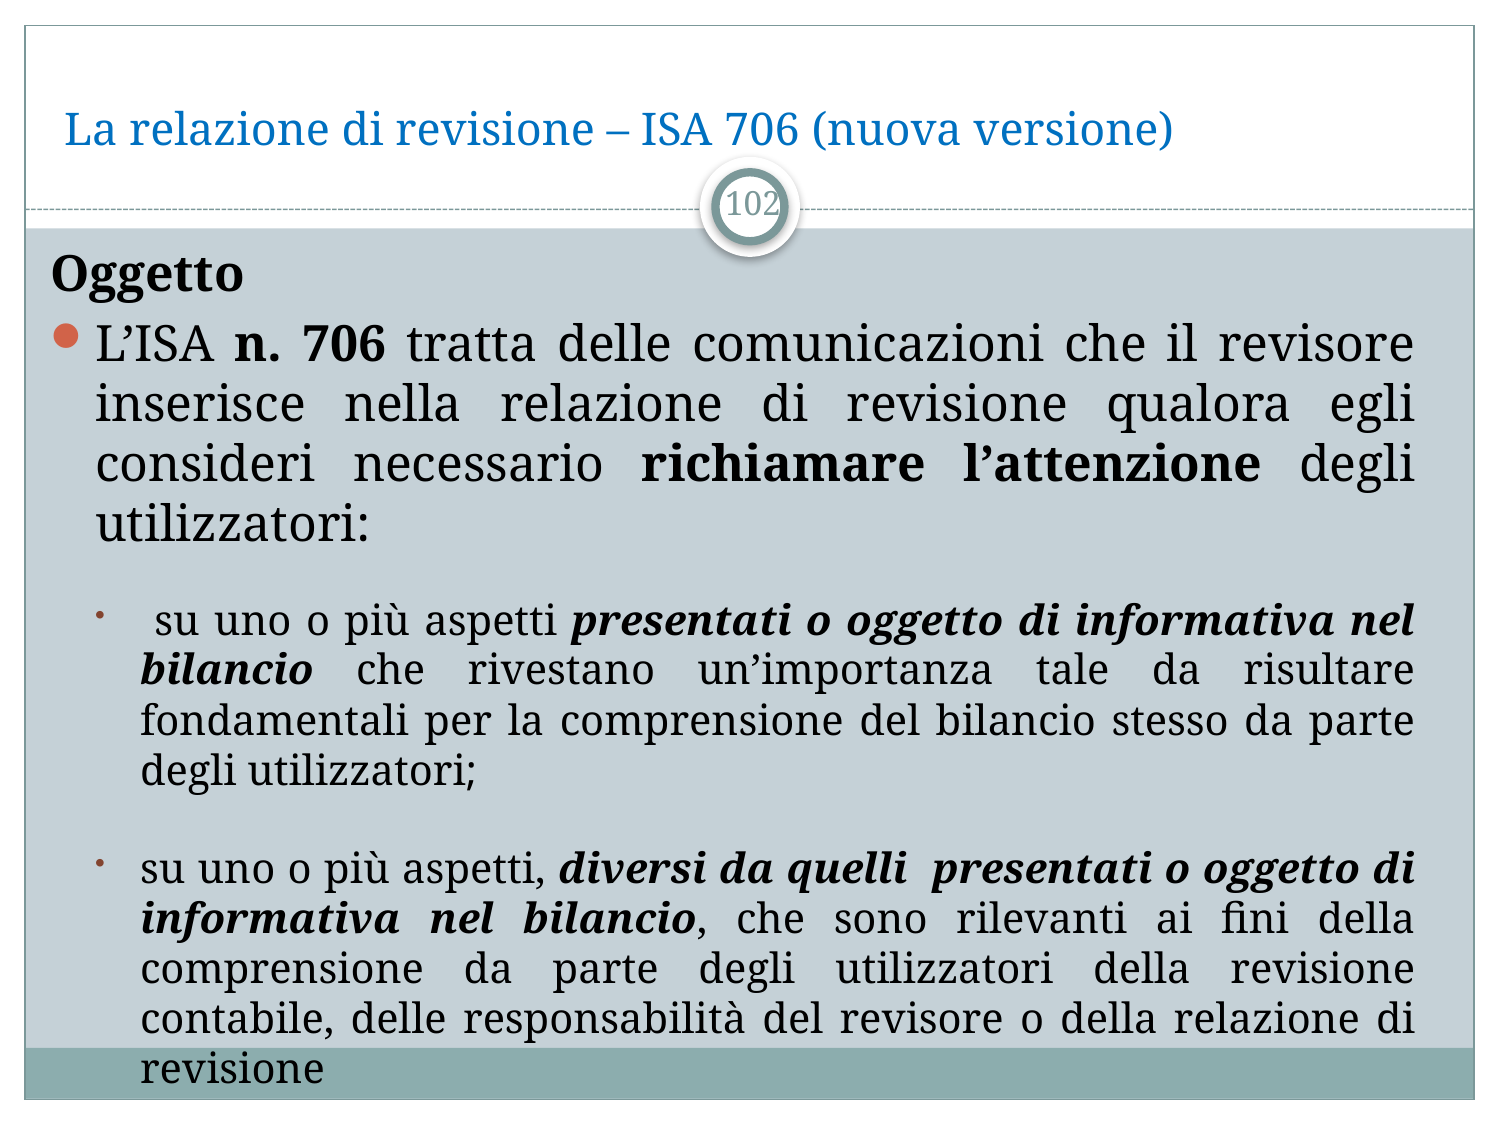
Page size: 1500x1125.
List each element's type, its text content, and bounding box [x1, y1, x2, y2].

list Oggetto L’ISA n. 706 tratta delle comunicazioni che il revisore inserisce nella relazione di revisione qualora egli consideri necessario richiamare l’attenzione degli utilizzatori: su uno o più aspetti presentati o oggetto di informativa nel bilancio che rivestano un’importanza tale da risultare fondamentali per la comprensione del bilancio stesso da parte degli utilizzatori; su uno o più aspetti, diversi da quelli presentati o oggetto di informativa nel bilancio, che sono rilevanti ai fini della comprensione da parte degli utilizzatori della revisione contabile, delle responsabilità del revisore o della relazione di revisione [35, 234, 1431, 985]
slide_number 102 [715, 168, 791, 241]
title La relazione di revisione – ISA 706 (nuova versione) [49, 37, 1450, 162]
